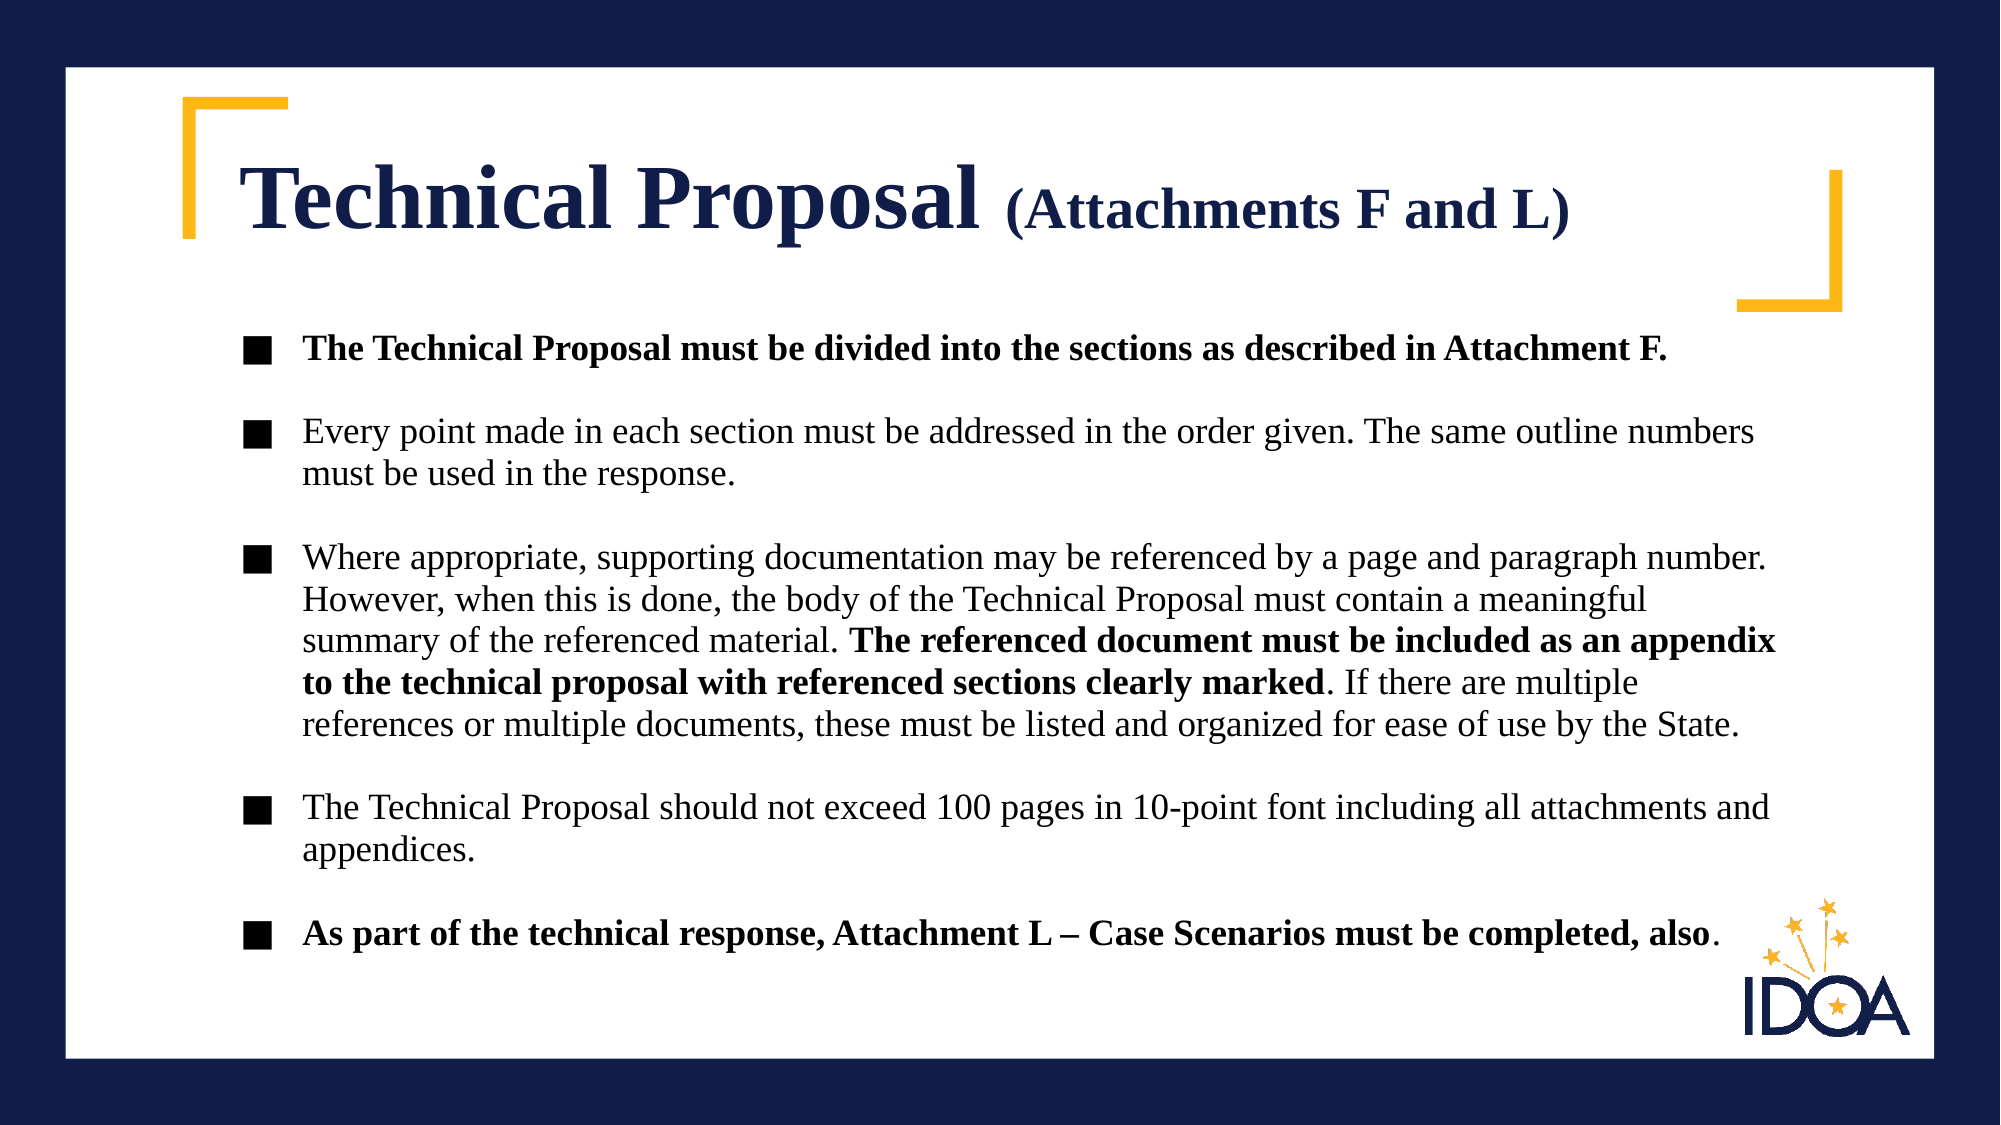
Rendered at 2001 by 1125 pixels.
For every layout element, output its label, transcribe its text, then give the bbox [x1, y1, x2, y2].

list The Technical Proposal must be divided into the sections as described in Attachment F. Every point made in each section must be addressed in the order given. The same outline numbers must be used in the response. Where appropriate, supporting documentation may be referenced by a page and paragraph number. However, when this is done, the body of the Technical Proposal must contain a meaningful summary of the referenced material. The referenced document must be included as an appendix to the technical proposal with referenced sections clearly marked. If there are multiple references or multiple documents, these must be listed and organized for ease of use by the State. The Technical Proposal should not exceed 100 pages in 10-point font including all attachments and appendices. As part of the technical response, Attachment L – Case Scenarios must be completed, also. [225, 319, 1800, 983]
title Technical Proposal (Attachments F and L) [225, 142, 1800, 279]
picture [1702, 857, 1959, 1114]
